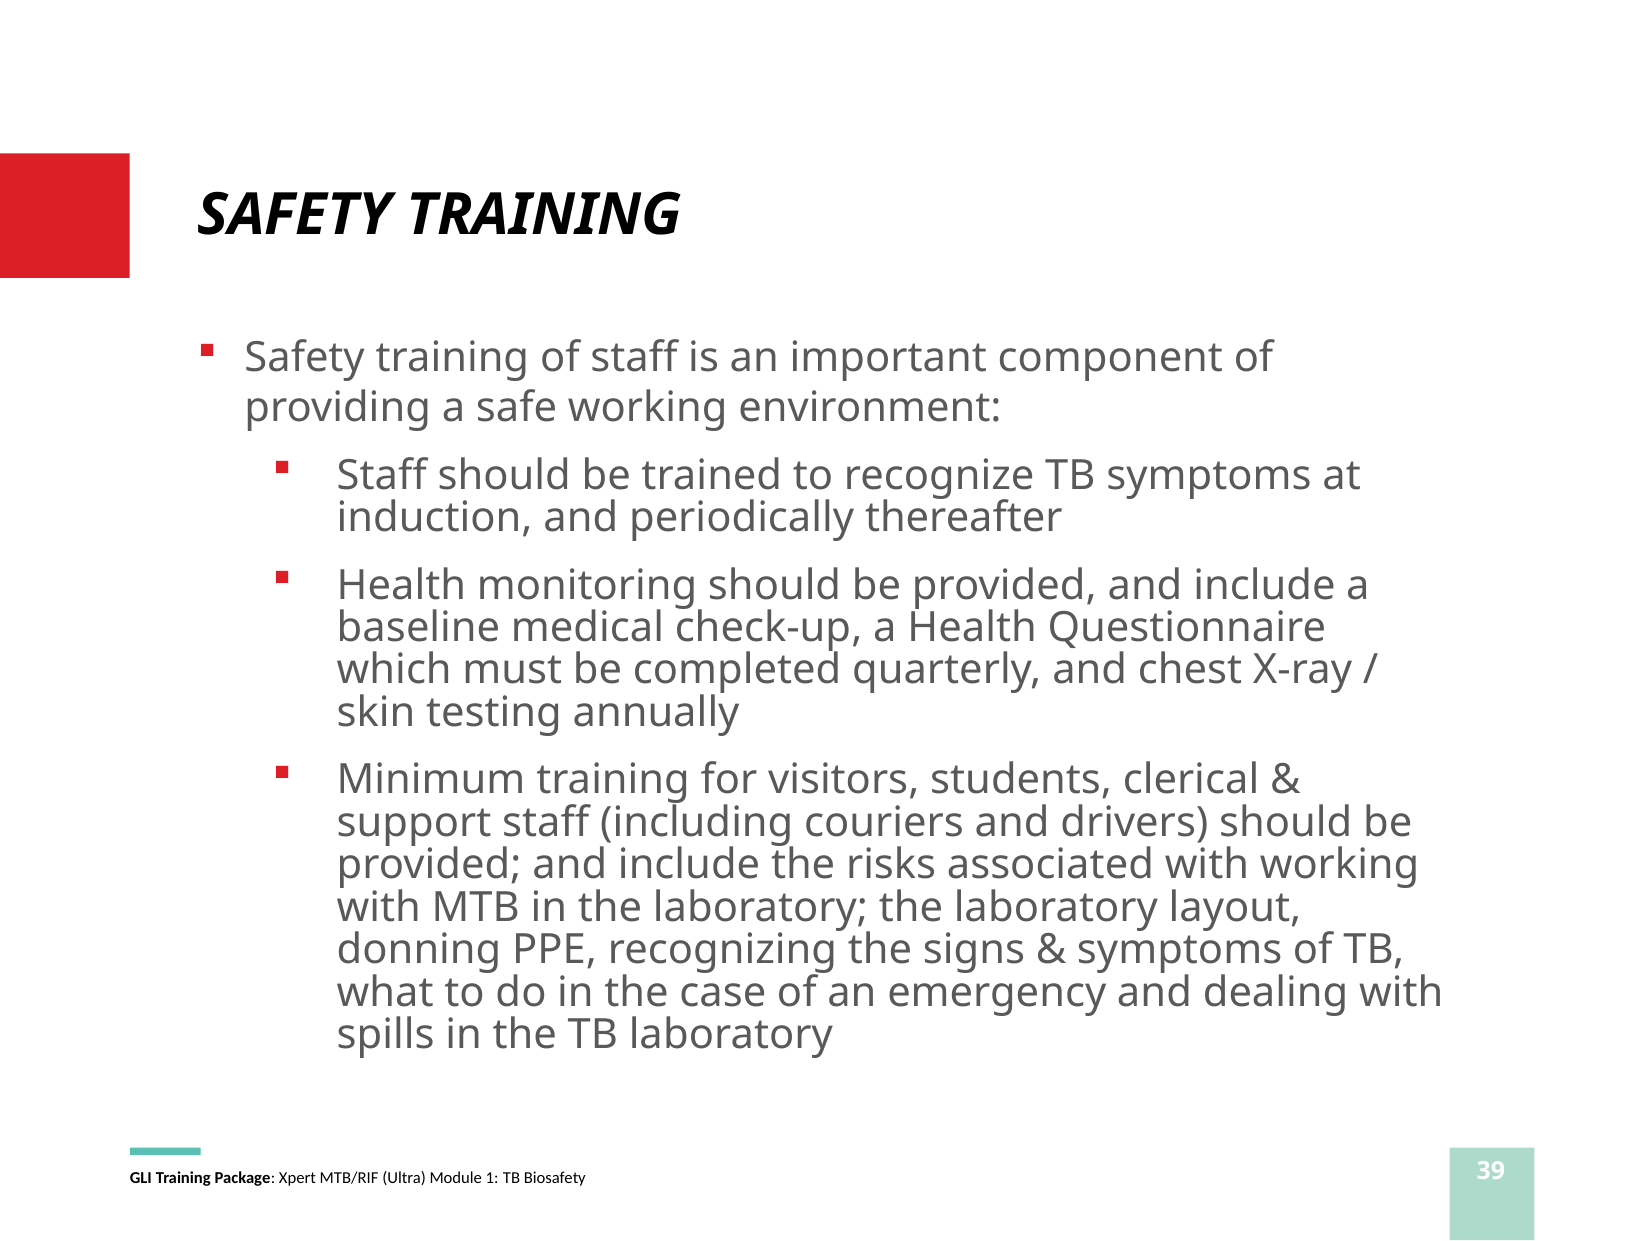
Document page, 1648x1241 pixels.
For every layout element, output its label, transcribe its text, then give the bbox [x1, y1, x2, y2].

title SAFETY TRAINING [197, 153, 1450, 278]
list Safety training of staff is an important component of providing a safe working environment: Staff should be trained to recognize TB symptoms at induction, and periodically thereafter Health monitoring should be provided, and include a baseline medical check-up, a Health Questionnaire which must be completed quarterly, and chest X-ray / skin testing annually Minimum training for visitors, students, clerical & support staff (including couriers and drivers) should be provided; and include the risks associated with working with MTB in the laboratory; the laboratory layout, donning PPE, recognizing the signs & symptoms of TB, what to do in the case of an emergency and dealing with spills in the TB laboratory [197, 330, 1450, 1087]
